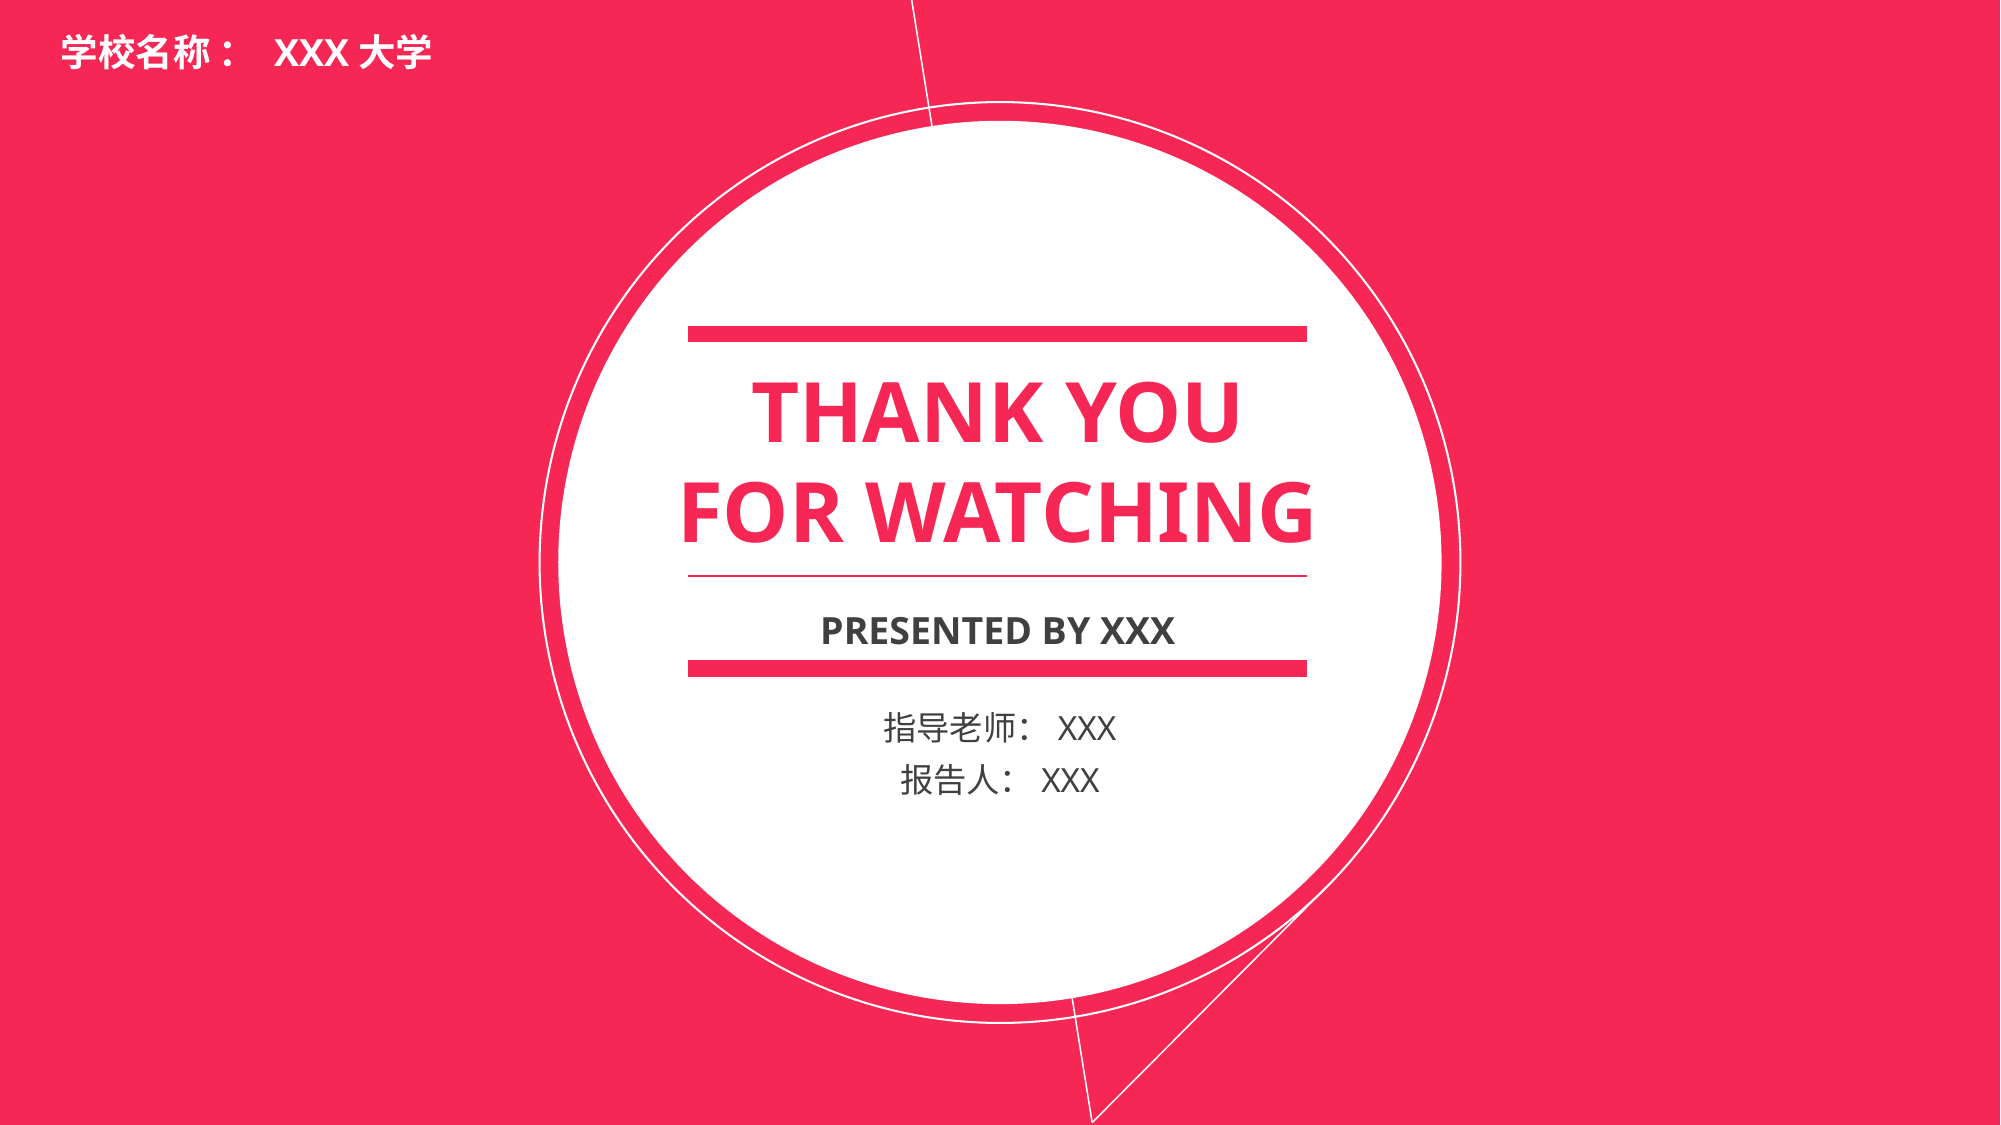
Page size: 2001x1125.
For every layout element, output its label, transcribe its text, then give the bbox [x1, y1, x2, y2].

text_box THANK YOU FOR WATCHING [662, 351, 1334, 567]
text_box 指导老师：XXX 报告人：XXX [801, 688, 1199, 807]
text_box PRESENTED BY XXX [805, 585, 1191, 659]
text_box 学校名称 ： XXX大学 [45, 21, 448, 82]
